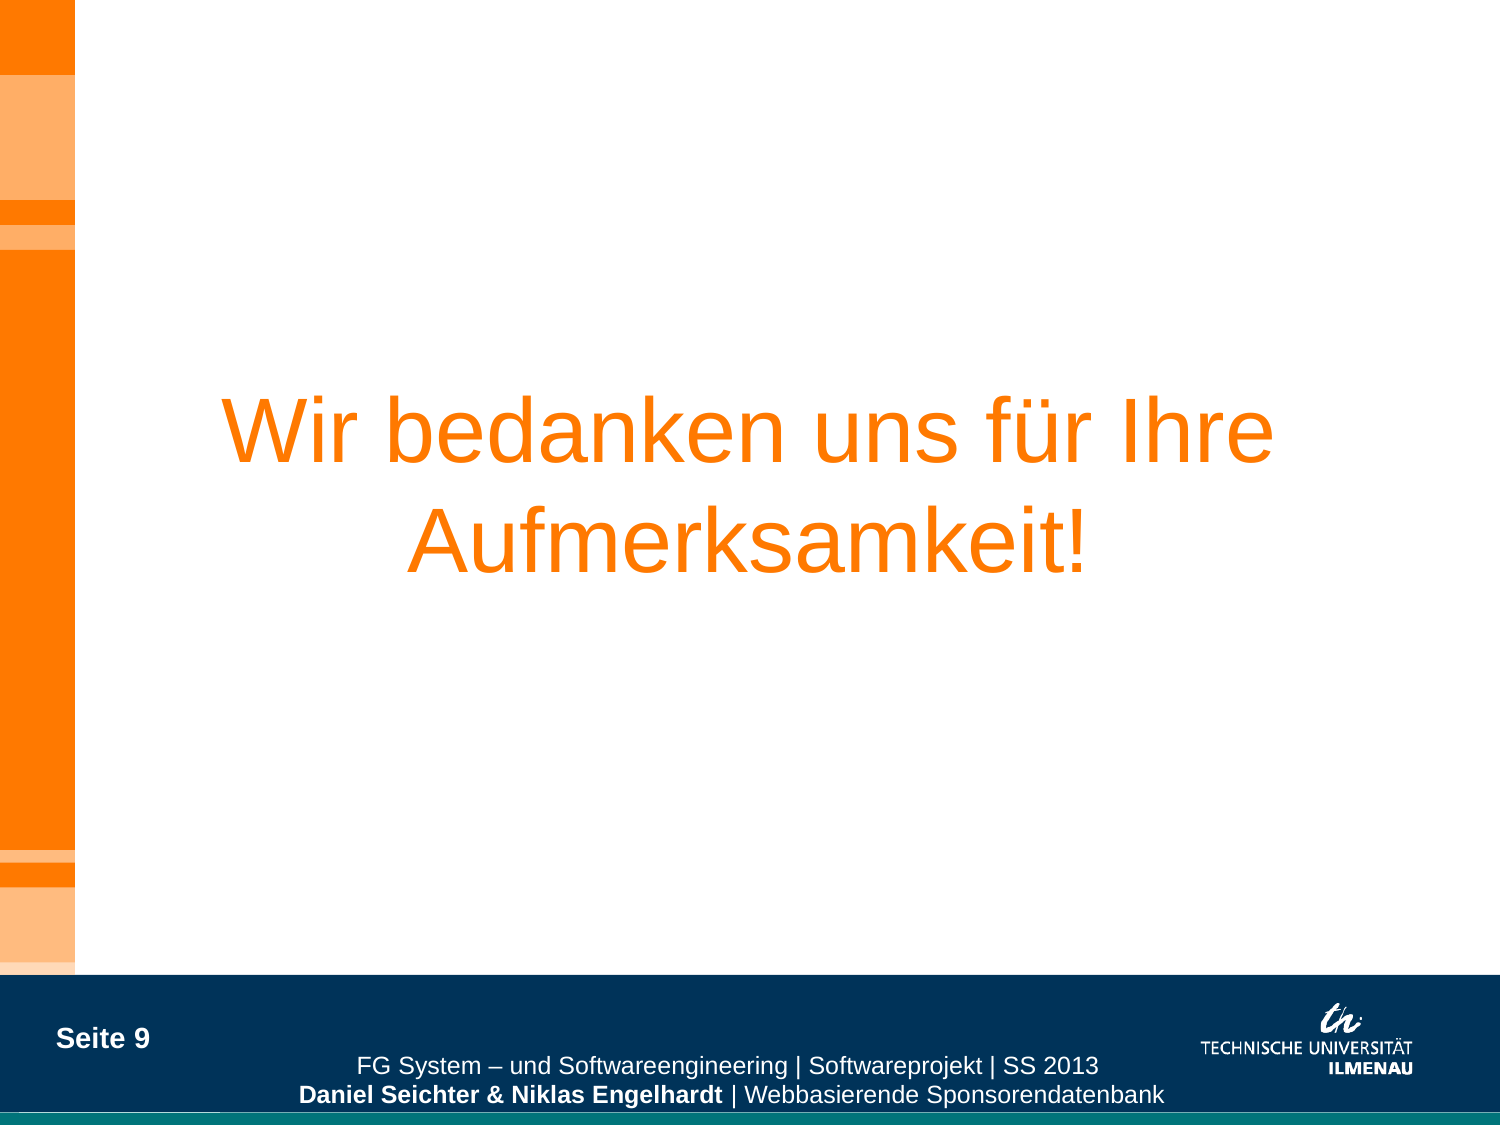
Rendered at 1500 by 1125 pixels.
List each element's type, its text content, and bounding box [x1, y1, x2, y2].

title Wir bedanken uns für Ihre Aufmerksamkeit! [75, 362, 1425, 598]
picture [1200, 1003, 1413, 1075]
slide_number Seite 9 [41, 1011, 354, 1125]
footer FG System – und Softwareengineering | Softwareprojekt | SS 2013 Daniel Seichter & Niklas Engelhardt | Webbasierende Sponsorendatenbank [253, 1049, 1211, 1109]
